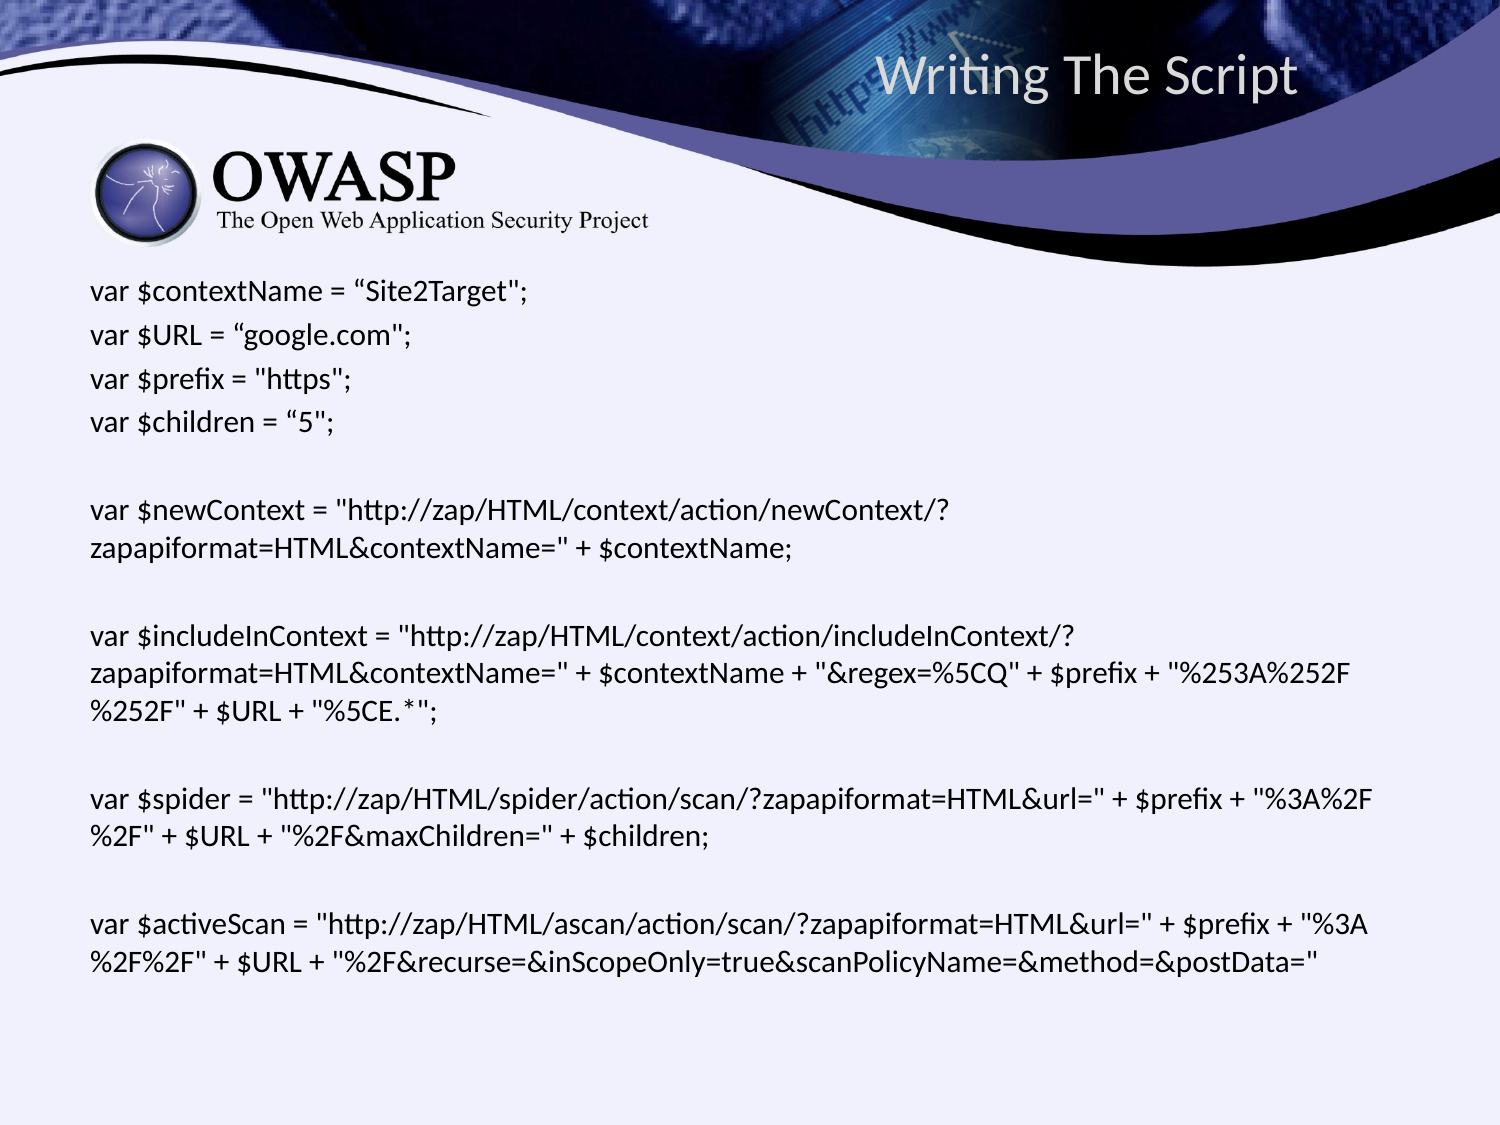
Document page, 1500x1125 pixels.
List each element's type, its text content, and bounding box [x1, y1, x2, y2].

list var $contextName = “Site2Target"; var $URL = “google.com"; var $prefix = "https"; var $children = “5"; var $newContext = "http://zap/HTML/context/action/newContext/?zapapiformat=HTML&contextName=" + $contextName; var $includeInContext = "http://zap/HTML/context/action/includeInContext/?zapapiformat=HTML&contextName=" + $contextName + "&regex=%5CQ" + $prefix + "%253A%252F%252F" + $URL + "%5CE.*"; var $spider = "http://zap/HTML/spider/action/scan/?zapapiformat=HTML&url=" + $prefix + "%3A%2F%2F" + $URL + "%2F&maxChildren=" + $children; var $activeScan = "http://zap/HTML/ascan/action/scan/?zapapiformat=HTML&url=" + $prefix + "%3A%2F%2F" + $URL + "%2F&recurse=&inScopeOnly=true&scanPolicyName=&method=&postData=" [75, 262, 1425, 1005]
title Writing The Script [699, 12, 1475, 130]
picture [0, 0, 1500, 1125]
